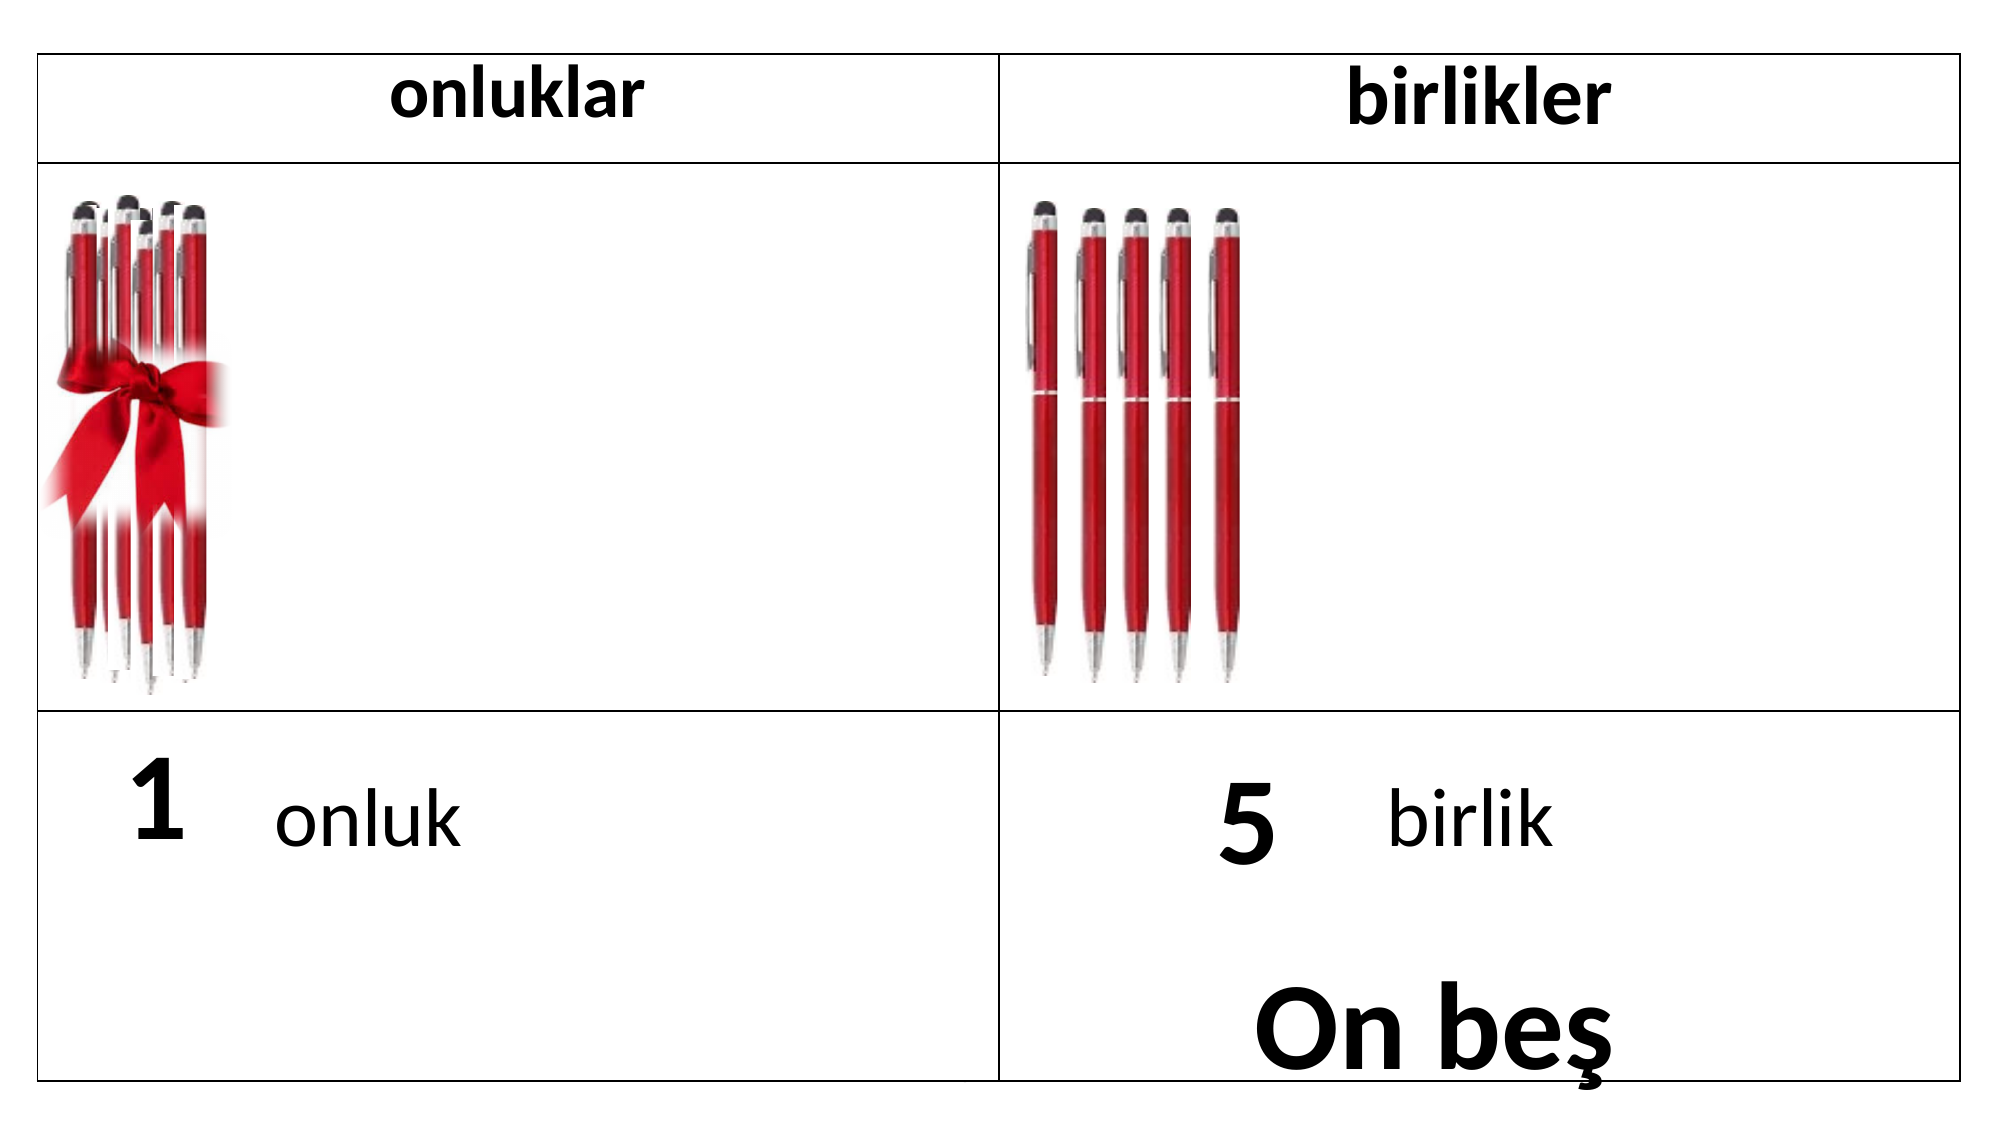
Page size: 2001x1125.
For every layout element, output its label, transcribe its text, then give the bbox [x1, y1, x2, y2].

table_cell [38, 712, 998, 1080]
table_cell [1000, 712, 1959, 1080]
picture [1158, 208, 1191, 683]
text_box 1 [110, 707, 234, 873]
picture [1207, 208, 1240, 683]
text_box 5 [1183, 732, 1329, 898]
text_box onluk [259, 755, 497, 871]
table_header onluklar [38, 55, 998, 162]
text_box On beş [1239, 936, 1739, 1102]
table_cell [1000, 164, 1959, 710]
picture [1116, 208, 1149, 683]
picture [1073, 208, 1107, 683]
text_box birlik [1371, 755, 1569, 871]
picture [37, 195, 234, 695]
table_header birlikler [1000, 55, 1959, 162]
table_cell [38, 164, 998, 710]
picture [1024, 201, 1058, 676]
footer Kazım KAT [662, 1042, 1338, 1103]
